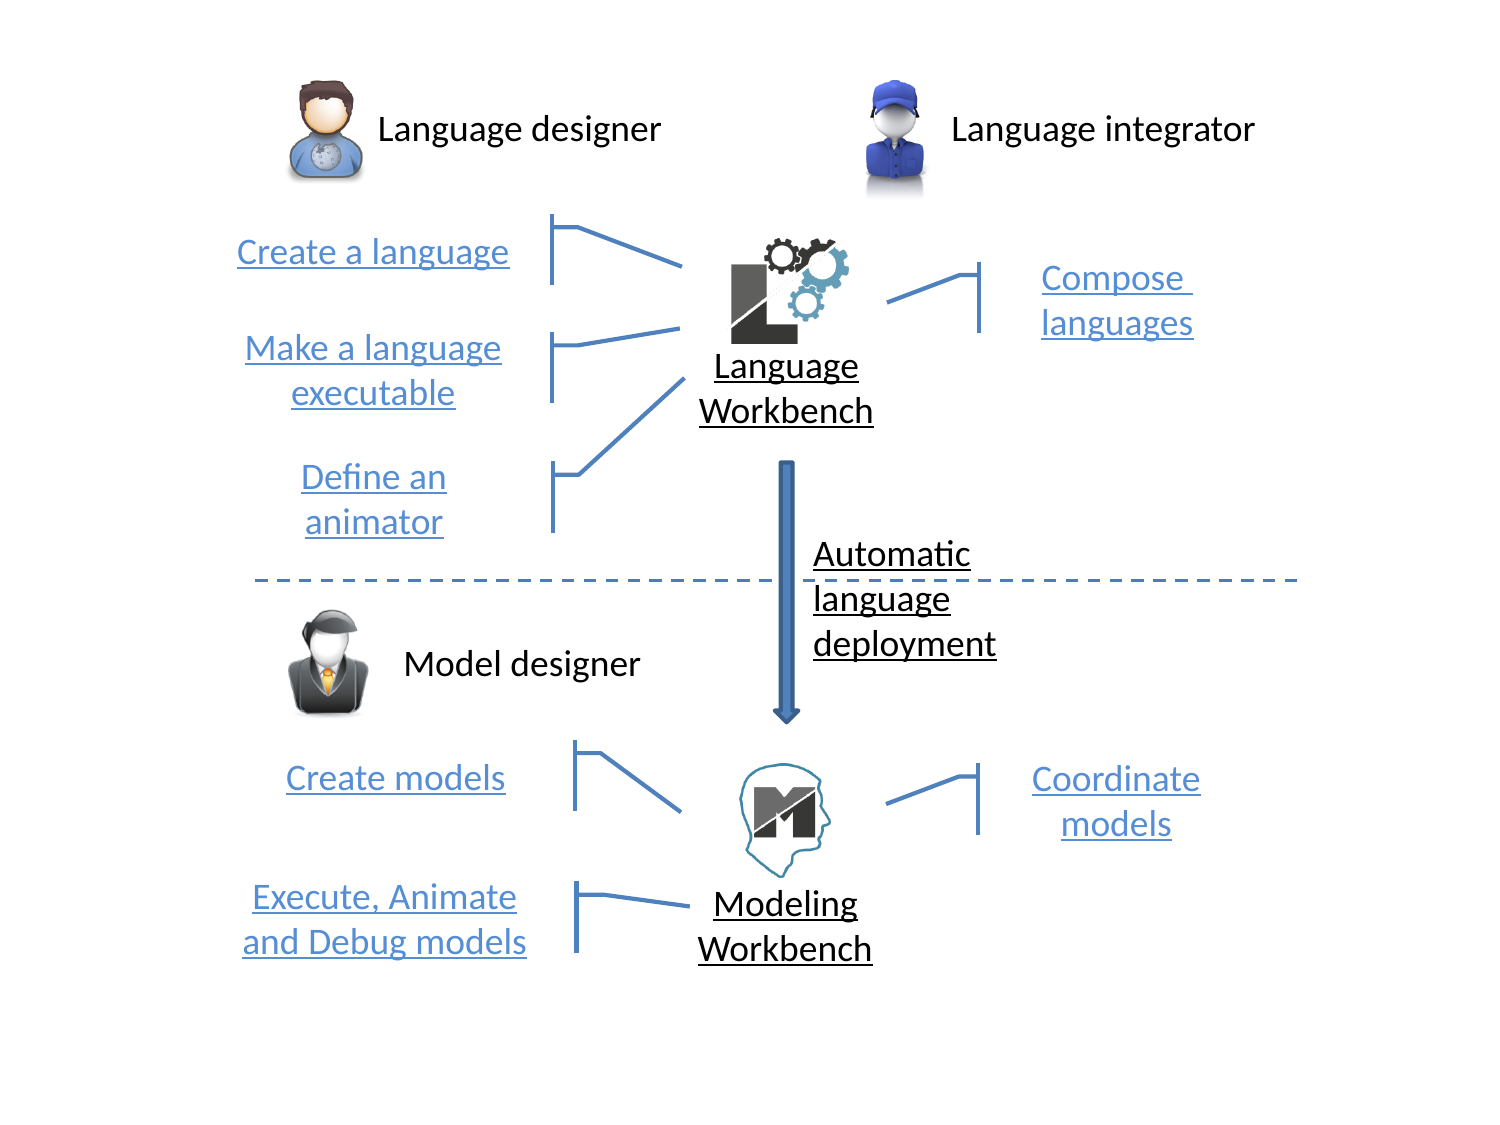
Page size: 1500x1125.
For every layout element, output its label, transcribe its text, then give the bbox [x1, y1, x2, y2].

picture [271, 604, 389, 721]
text_box [778, 460, 795, 579]
text_box Execute, Animate and Debug models [221, 881, 549, 953]
text_box Compose languages [899, 261, 981, 333]
text_box Automatic language deployment [798, 521, 1023, 579]
text_box Compose languages [999, 262, 1236, 333]
text_box Make a language executable [550, 327, 674, 403]
picture [739, 763, 832, 878]
text_box Make a language executable [220, 332, 527, 403]
picture [277, 77, 374, 185]
picture [833, 77, 956, 200]
text_box Define an animator [551, 384, 674, 533]
text_box Create a language [550, 213, 674, 285]
text_box Create models [573, 739, 683, 814]
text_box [680, 237, 894, 439]
text_box Coordinate models [885, 763, 980, 835]
text_box Coordinate models [998, 763, 1235, 835]
text_box Automatic language deployment [798, 588, 1023, 672]
text_box Define an animator [221, 461, 528, 533]
text_box Language integrator [960, 96, 1271, 157]
text_box Create models [242, 740, 550, 811]
text_box Model designer [392, 631, 657, 692]
text_box Modeling Workbench [677, 869, 894, 979]
text_box Create a language [220, 214, 527, 285]
text_box Execute, Animate and Debug models [574, 881, 677, 953]
text_box [772, 588, 801, 725]
text_box Language designer [378, 96, 678, 157]
